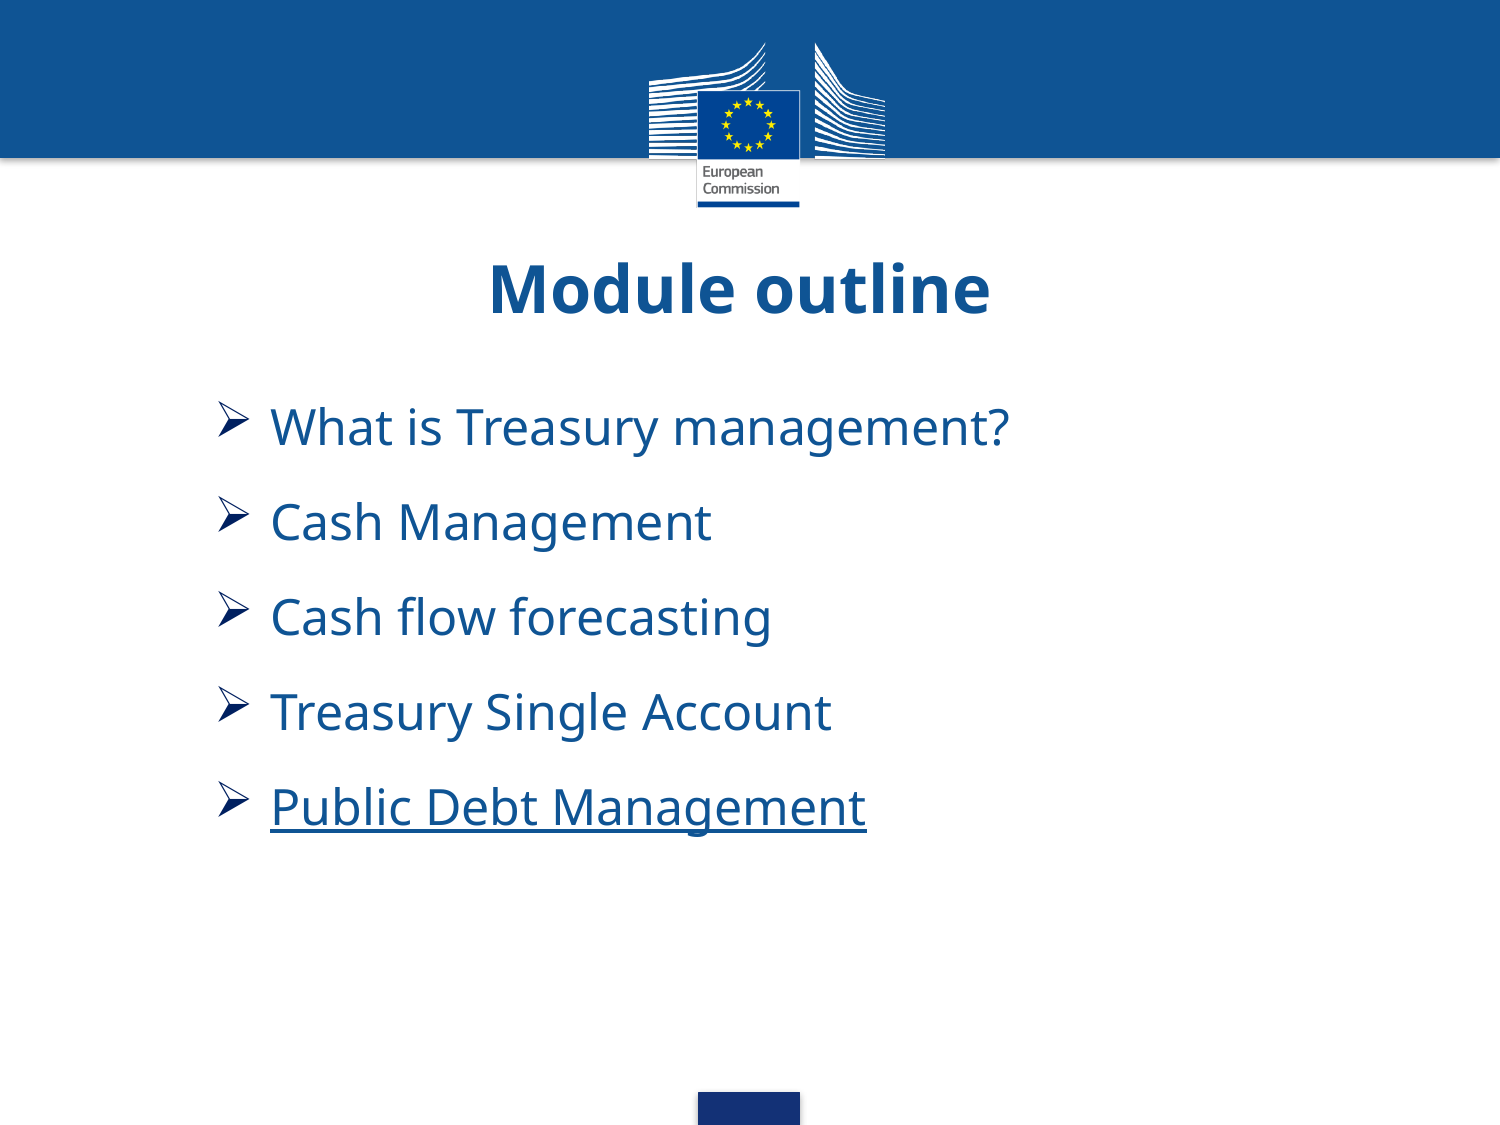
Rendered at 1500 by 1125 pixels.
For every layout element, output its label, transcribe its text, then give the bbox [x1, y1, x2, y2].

picture [649, 42, 885, 208]
list What is Treasury management? Cash Management Cash flow forecasting Treasury Single Account Public Debt Management [198, 388, 1340, 1009]
title Module outline [64, 209, 1416, 364]
